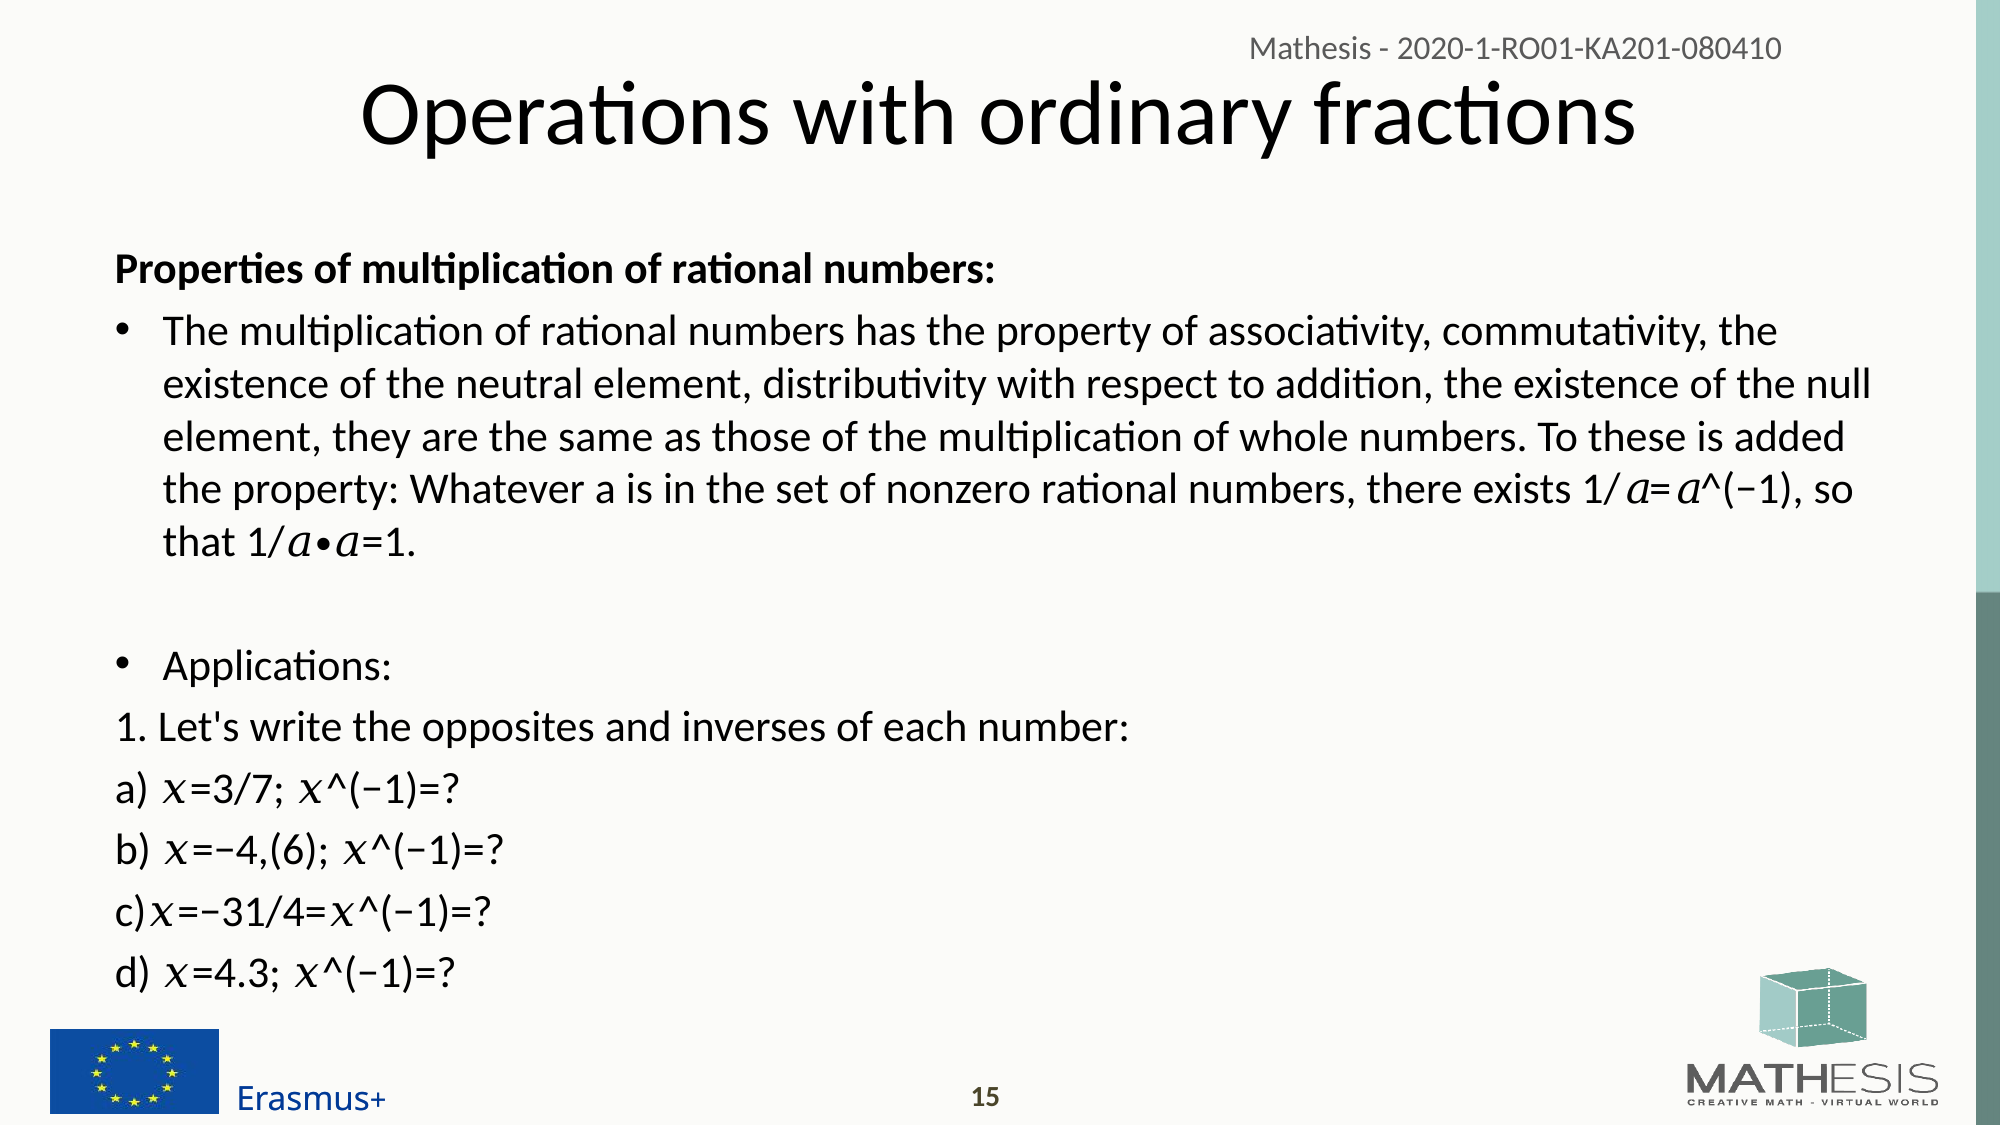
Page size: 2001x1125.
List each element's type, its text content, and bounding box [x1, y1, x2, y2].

picture [50, 1029, 219, 1114]
list Properties of multiplication of rational numbers: The multiplication of rational numbers has the property of associativity, commutativity, the existence of the neutral element, distributivity with respect to addition, the existence of the null element, they are the same as those of the multiplication of whole numbers. To these is added the property: Whatever a is in the set of nonzero rational numbers, there exists 1/𝑎=𝑎^(−1), so that 1/𝑎∙𝑎=1. Applications: 1. Let's write the opposites and inverses of each number: a) 𝑥=3/7; 𝑥^(−1)=? b) 𝑥=−4,(6); 𝑥^(−1)=? c)𝑥=−31/4=𝑥^(−1)=? d) 𝑥=4.3; 𝑥^(−1)=? [99, 232, 1900, 1005]
title Operations with ordinary fractions [99, 45, 1900, 232]
